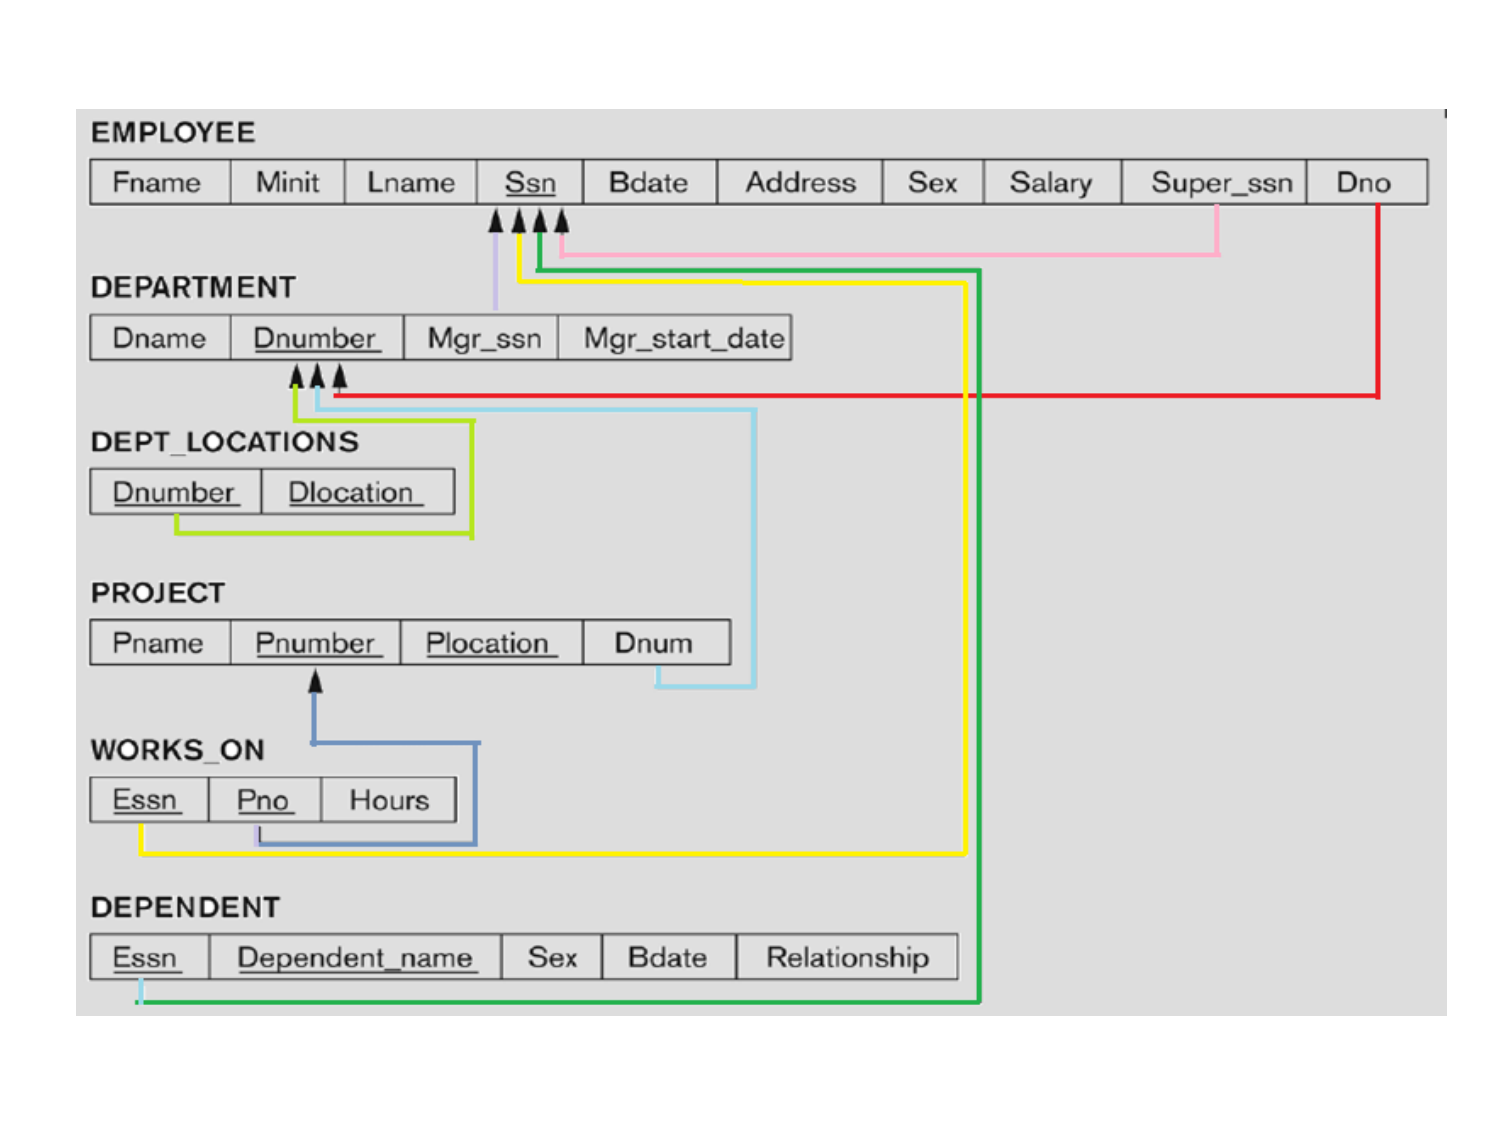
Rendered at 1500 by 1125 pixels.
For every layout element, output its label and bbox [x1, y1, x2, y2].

picture [76, 109, 1448, 1016]
